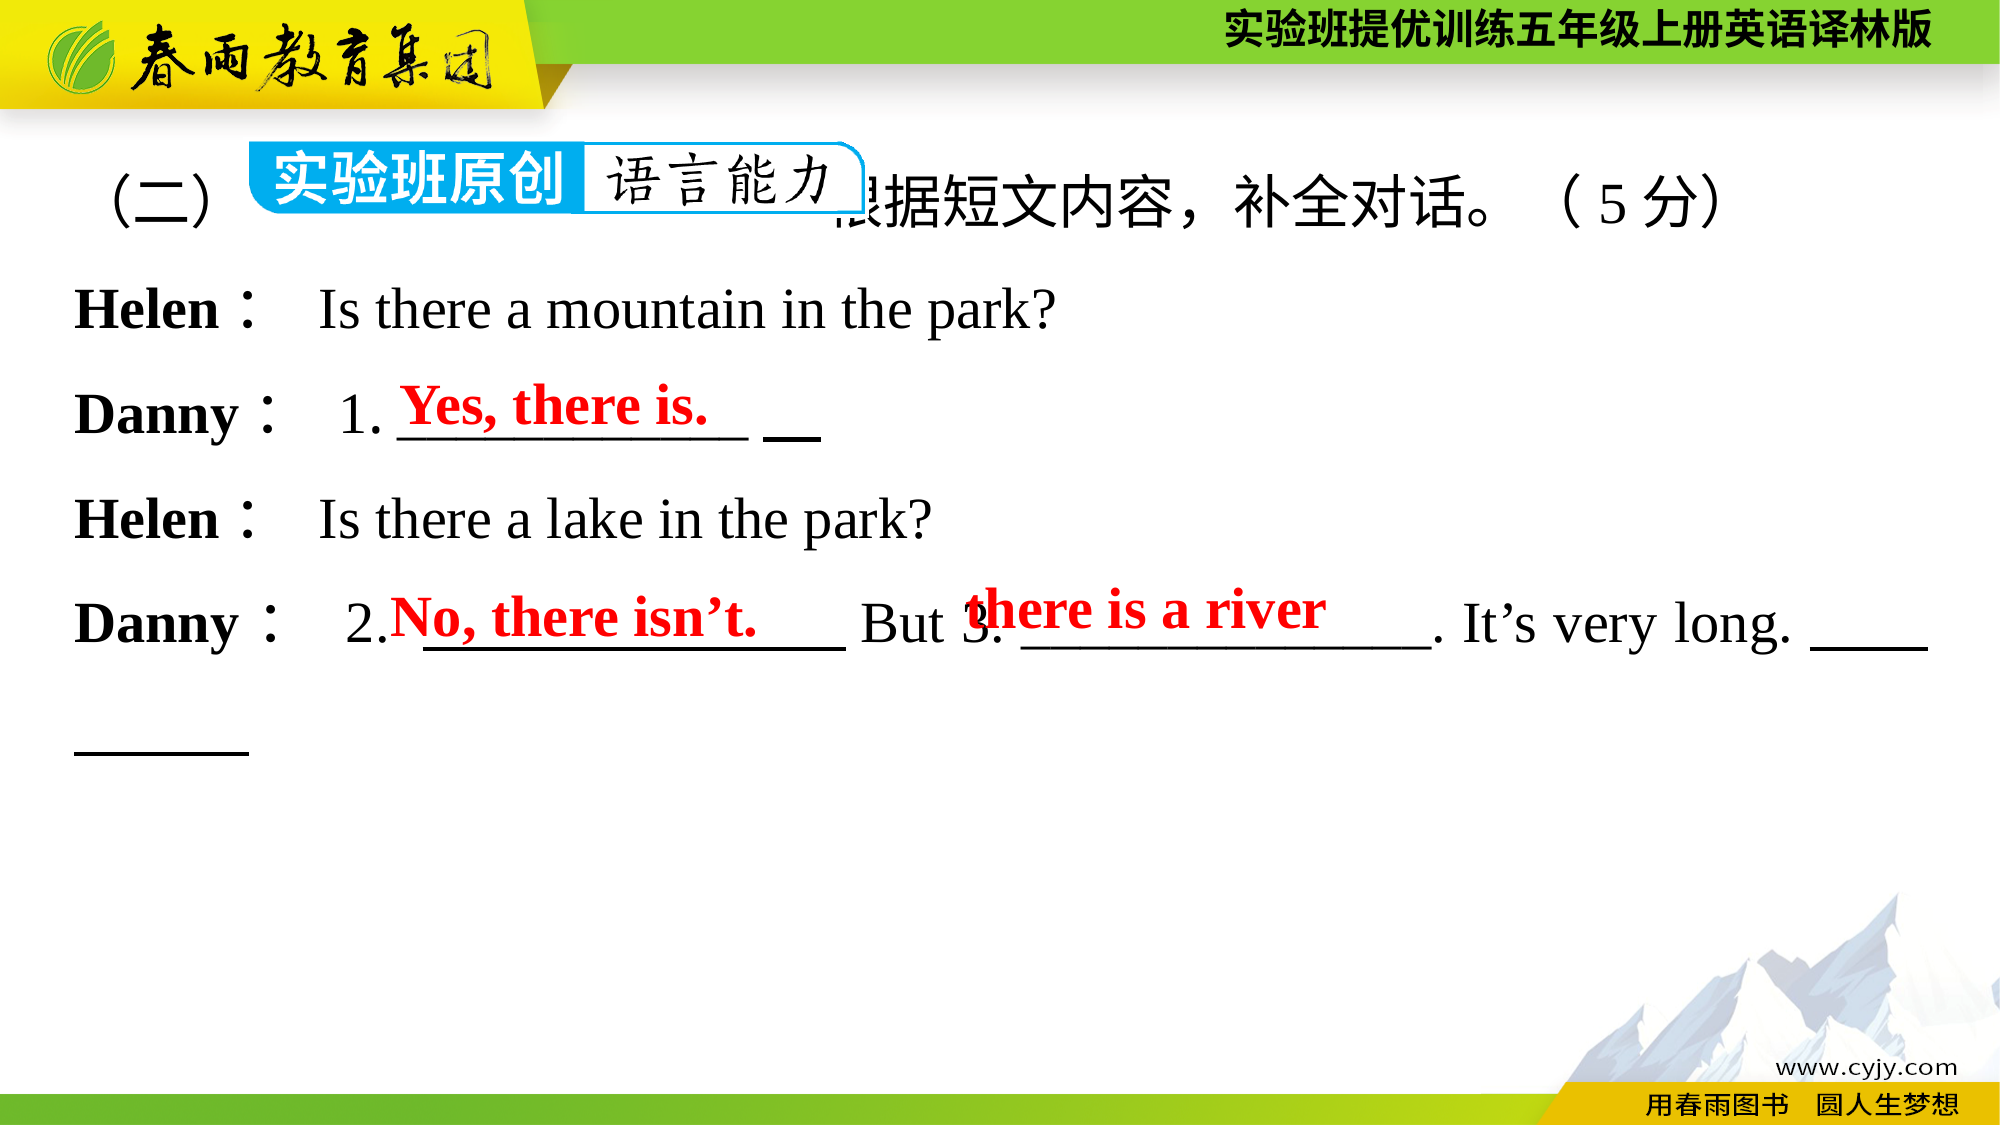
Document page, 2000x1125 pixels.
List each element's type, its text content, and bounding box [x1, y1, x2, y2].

text_box there is a river [950, 562, 1343, 648]
text_box No, there isn’t. [376, 535, 774, 656]
picture [0, 0, 2000, 1125]
list （二） 根据短文内容，补全对话。（5分） Helen： Is there a mountain in the park? Danny： 1. ____________ Helen： Is there a lake in the park? Danny： 2. But 3. ______________. It’s very long. [59, 122, 1944, 668]
text_box Yes, there is. [385, 358, 725, 444]
